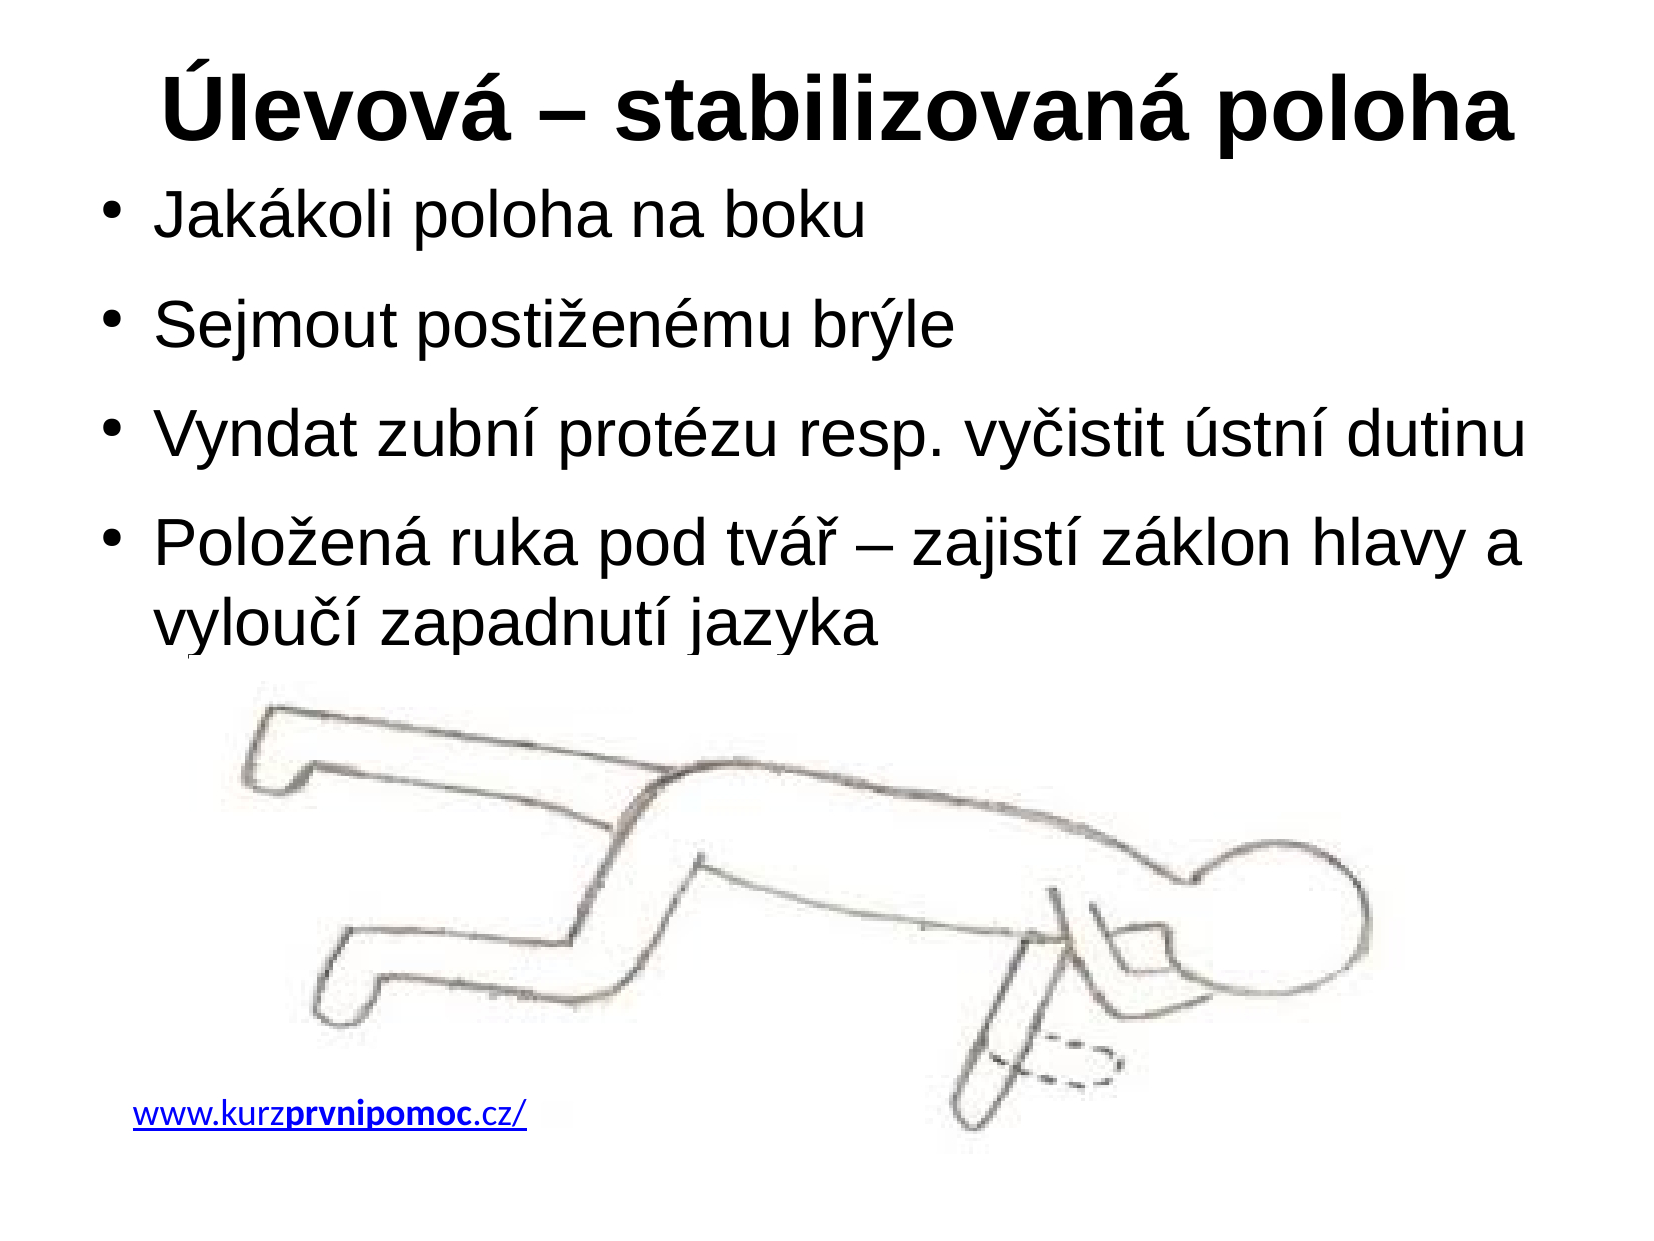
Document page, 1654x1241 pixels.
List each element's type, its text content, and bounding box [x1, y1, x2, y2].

list Jakákoli poloha na boku Sejmout postiženému brýle Vyndat zubní protézu resp. vyčistit ústní dutinu Položená ruka pod tvář – zajistí záklon hlavy a vyloučí zapadnutí jazyka [82, 170, 1572, 704]
title Úlevová – stabilizovaná poloha [94, 0, 1583, 208]
picture [188, 655, 1442, 1185]
text_box www.kurzprvnipomoc.cz/ [117, 1080, 183, 1141]
